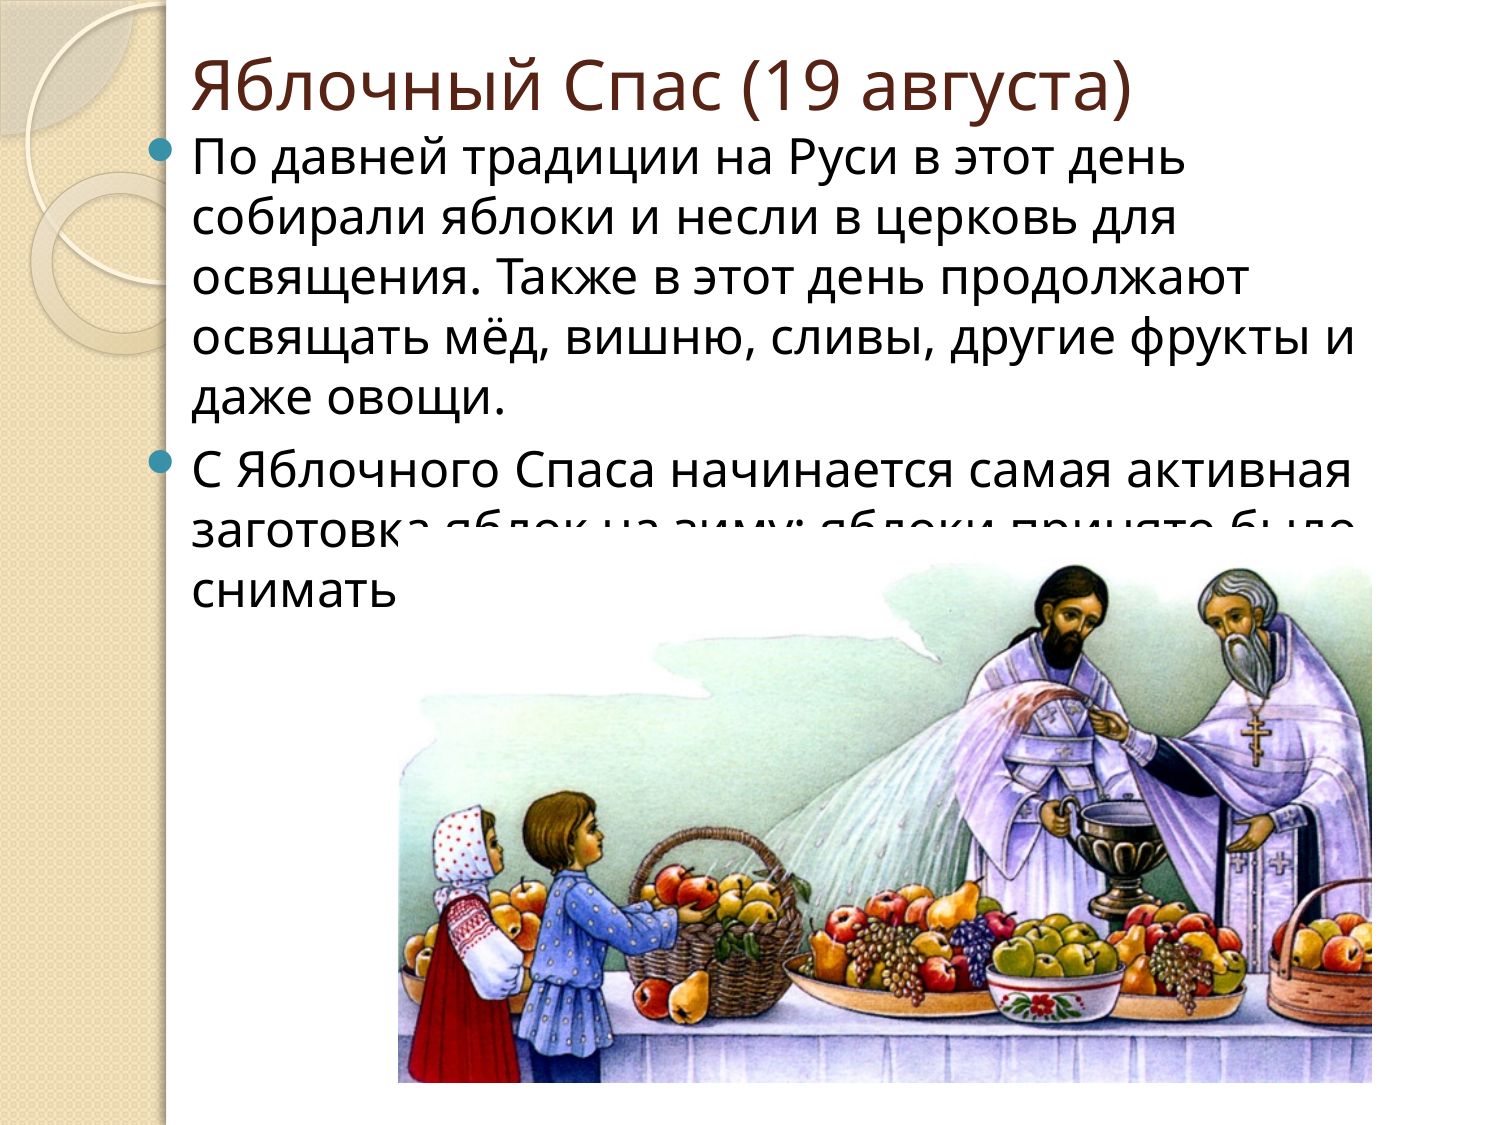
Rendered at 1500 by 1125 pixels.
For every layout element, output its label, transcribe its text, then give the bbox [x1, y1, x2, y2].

picture [398, 527, 1372, 1083]
list По давней традиции на Руси в этот день собирали яблоки и несли в церковь для освящения. Также в этот день продолжают освящать мёд, вишню, сливы, другие фрукты и даже овощи. С Яблочного Спаса начинается самая активная заготовка яблок на зиму; яблоки принято было снимать ранним утром. [117, 117, 1442, 914]
title Яблочный Спас (19 августа) [175, 23, 1171, 117]
